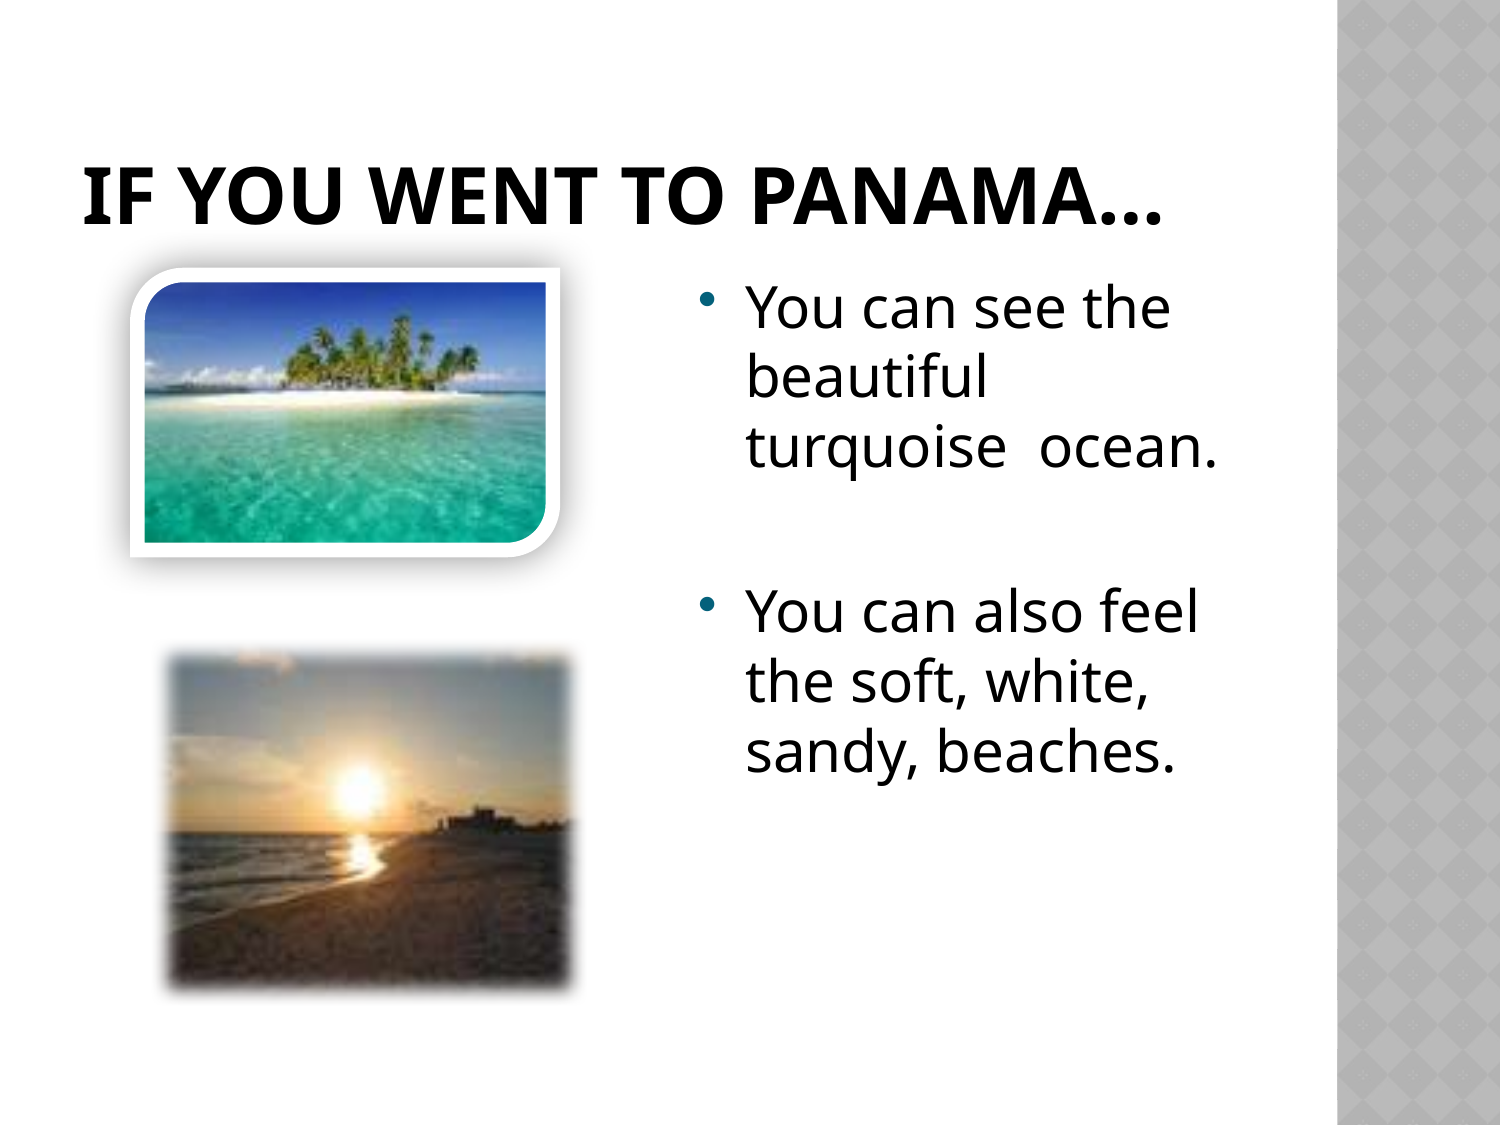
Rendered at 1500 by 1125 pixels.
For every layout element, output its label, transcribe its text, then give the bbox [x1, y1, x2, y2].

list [136, 274, 554, 551]
picture [149, 636, 588, 1007]
list You can see the beautiful turquoise ocean. You can also feel the soft, white, sandy, beaches. [685, 262, 1263, 1005]
title If You Went to panama… [75, 52, 1263, 240]
